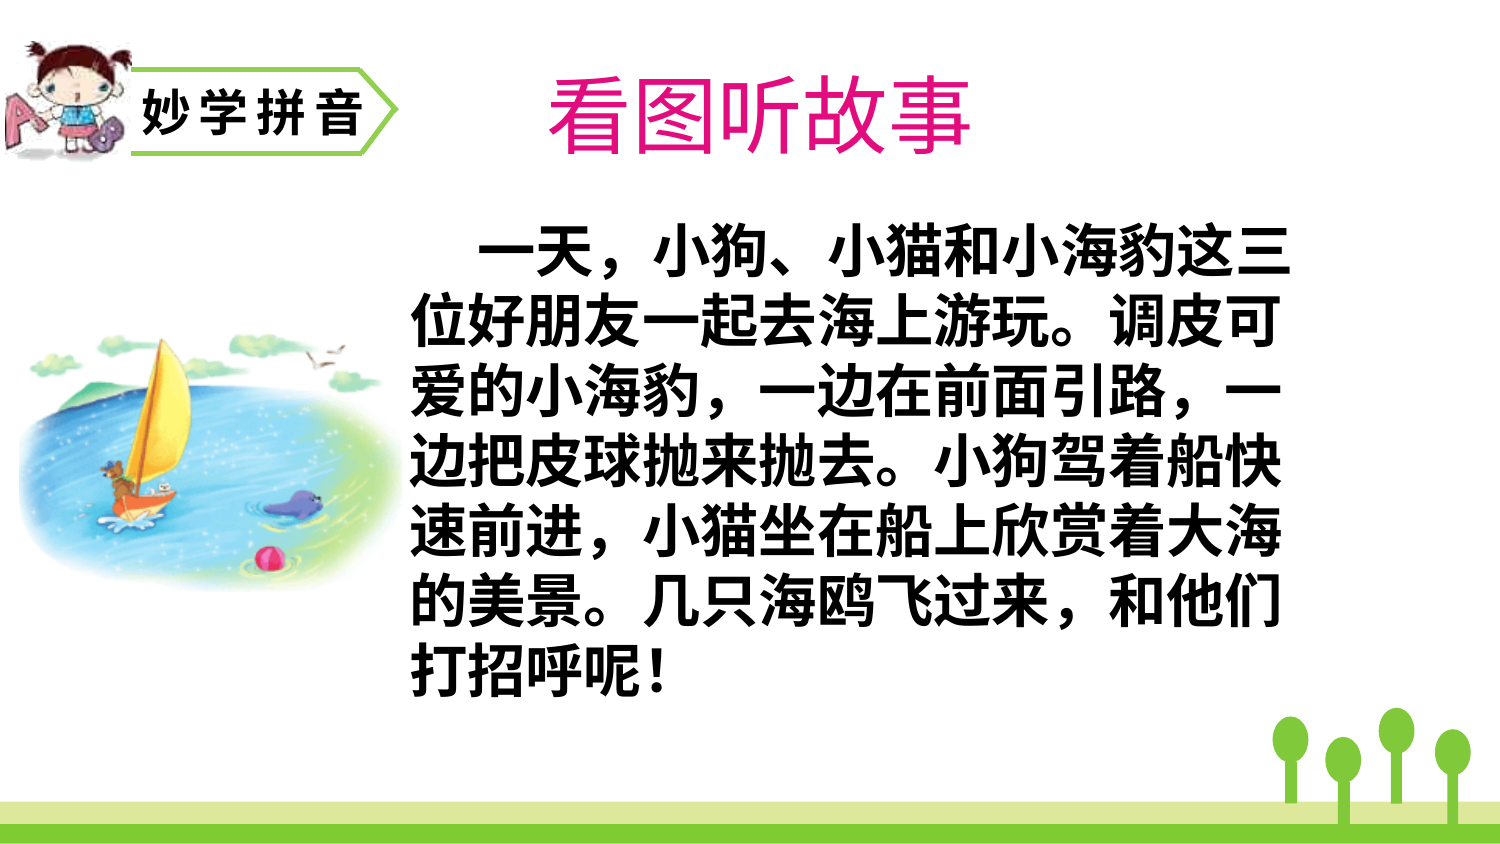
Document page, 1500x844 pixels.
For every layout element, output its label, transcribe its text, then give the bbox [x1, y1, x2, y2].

text_box 看图听故事 [507, 55, 1014, 170]
text_box 一天，小狗、小猫和小海豹这三位好朋友一起去海上游玩。调皮可爱的小海豹，一边在前面引路，一边把皮球抛来抛去。小狗驾着船快速前进，小猫坐在船上欣赏着大海的美景。几只海鸥飞过来，和他们打招呼呢！ [398, 208, 1313, 707]
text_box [0, 707, 1500, 844]
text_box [5, 41, 403, 169]
picture [19, 319, 403, 600]
